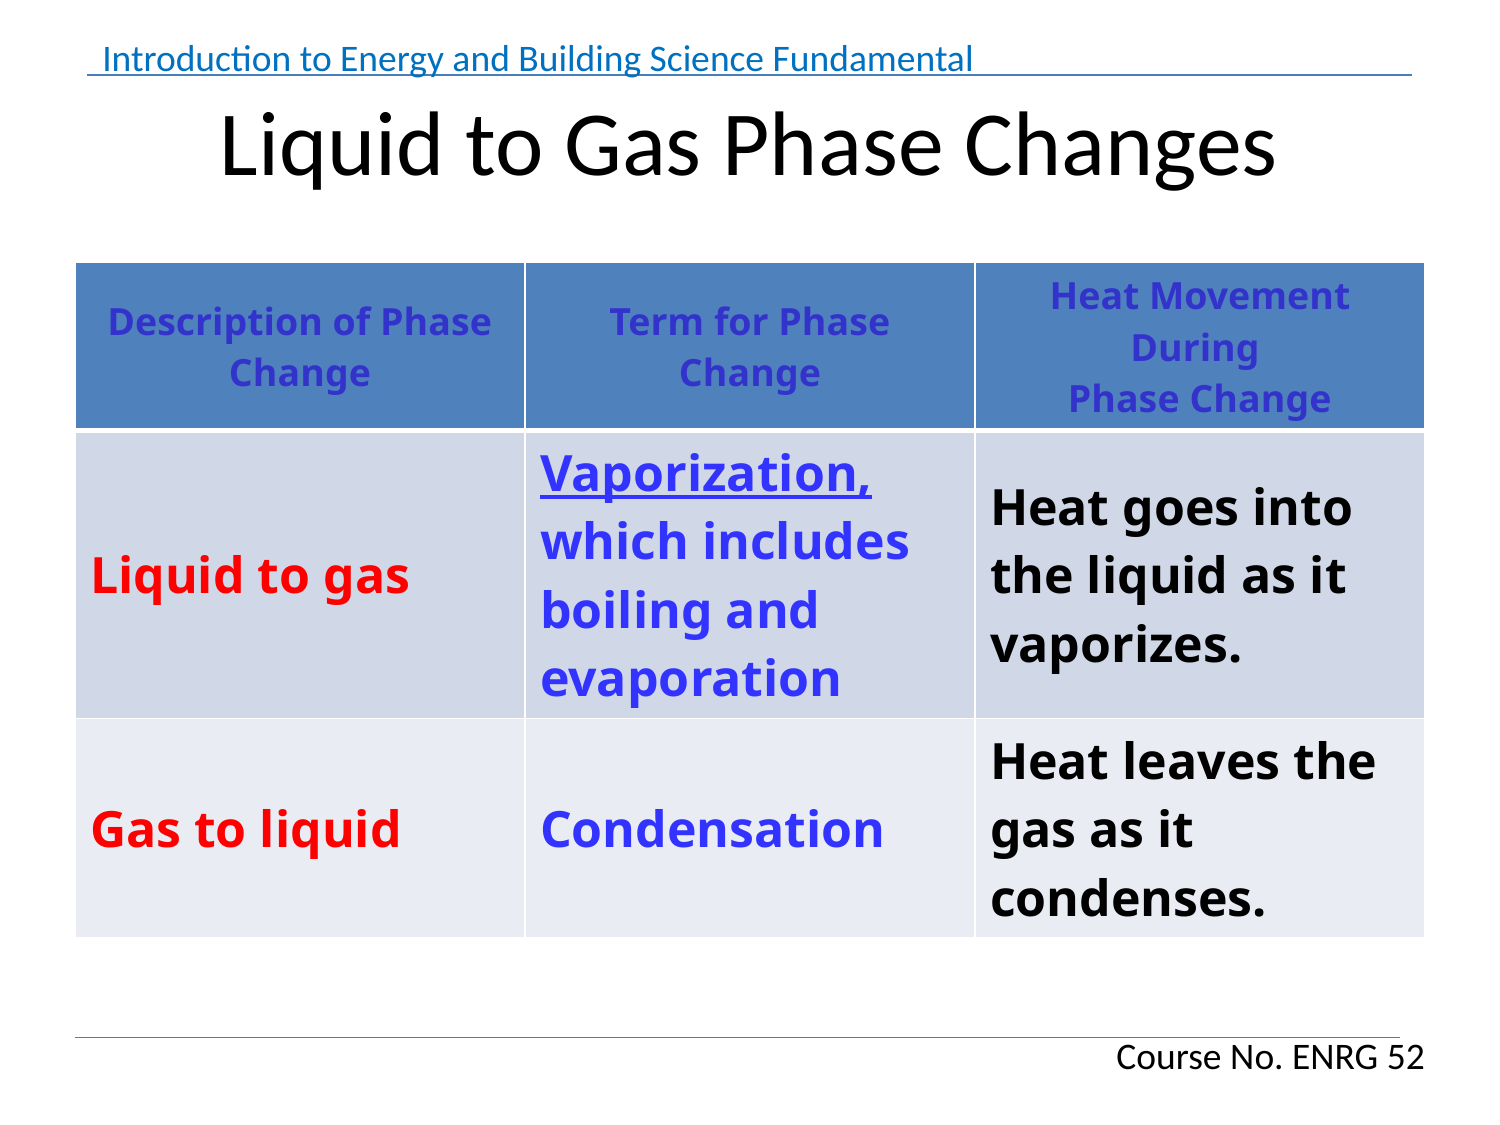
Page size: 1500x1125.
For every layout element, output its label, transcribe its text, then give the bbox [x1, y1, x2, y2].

table_cell Gas to liquid [76, 719, 524, 937]
table_cell Condensation [526, 719, 974, 937]
table_cell Heat leaves the gas as it condenses. [976, 719, 1424, 937]
table_header Heat Movement During Phase Change [976, 263, 1424, 428]
table_header Term for Phase Change [526, 263, 974, 428]
table_cell Heat goes into the liquid as it vaporizes. [976, 433, 1424, 718]
table_header Description of Phase Change [76, 263, 524, 428]
table_cell Vaporization, which includes boiling and evaporation [526, 433, 974, 718]
table_cell Liquid to gas [76, 433, 524, 718]
title Liquid to Gas Phase Changes [75, 45, 1425, 233]
